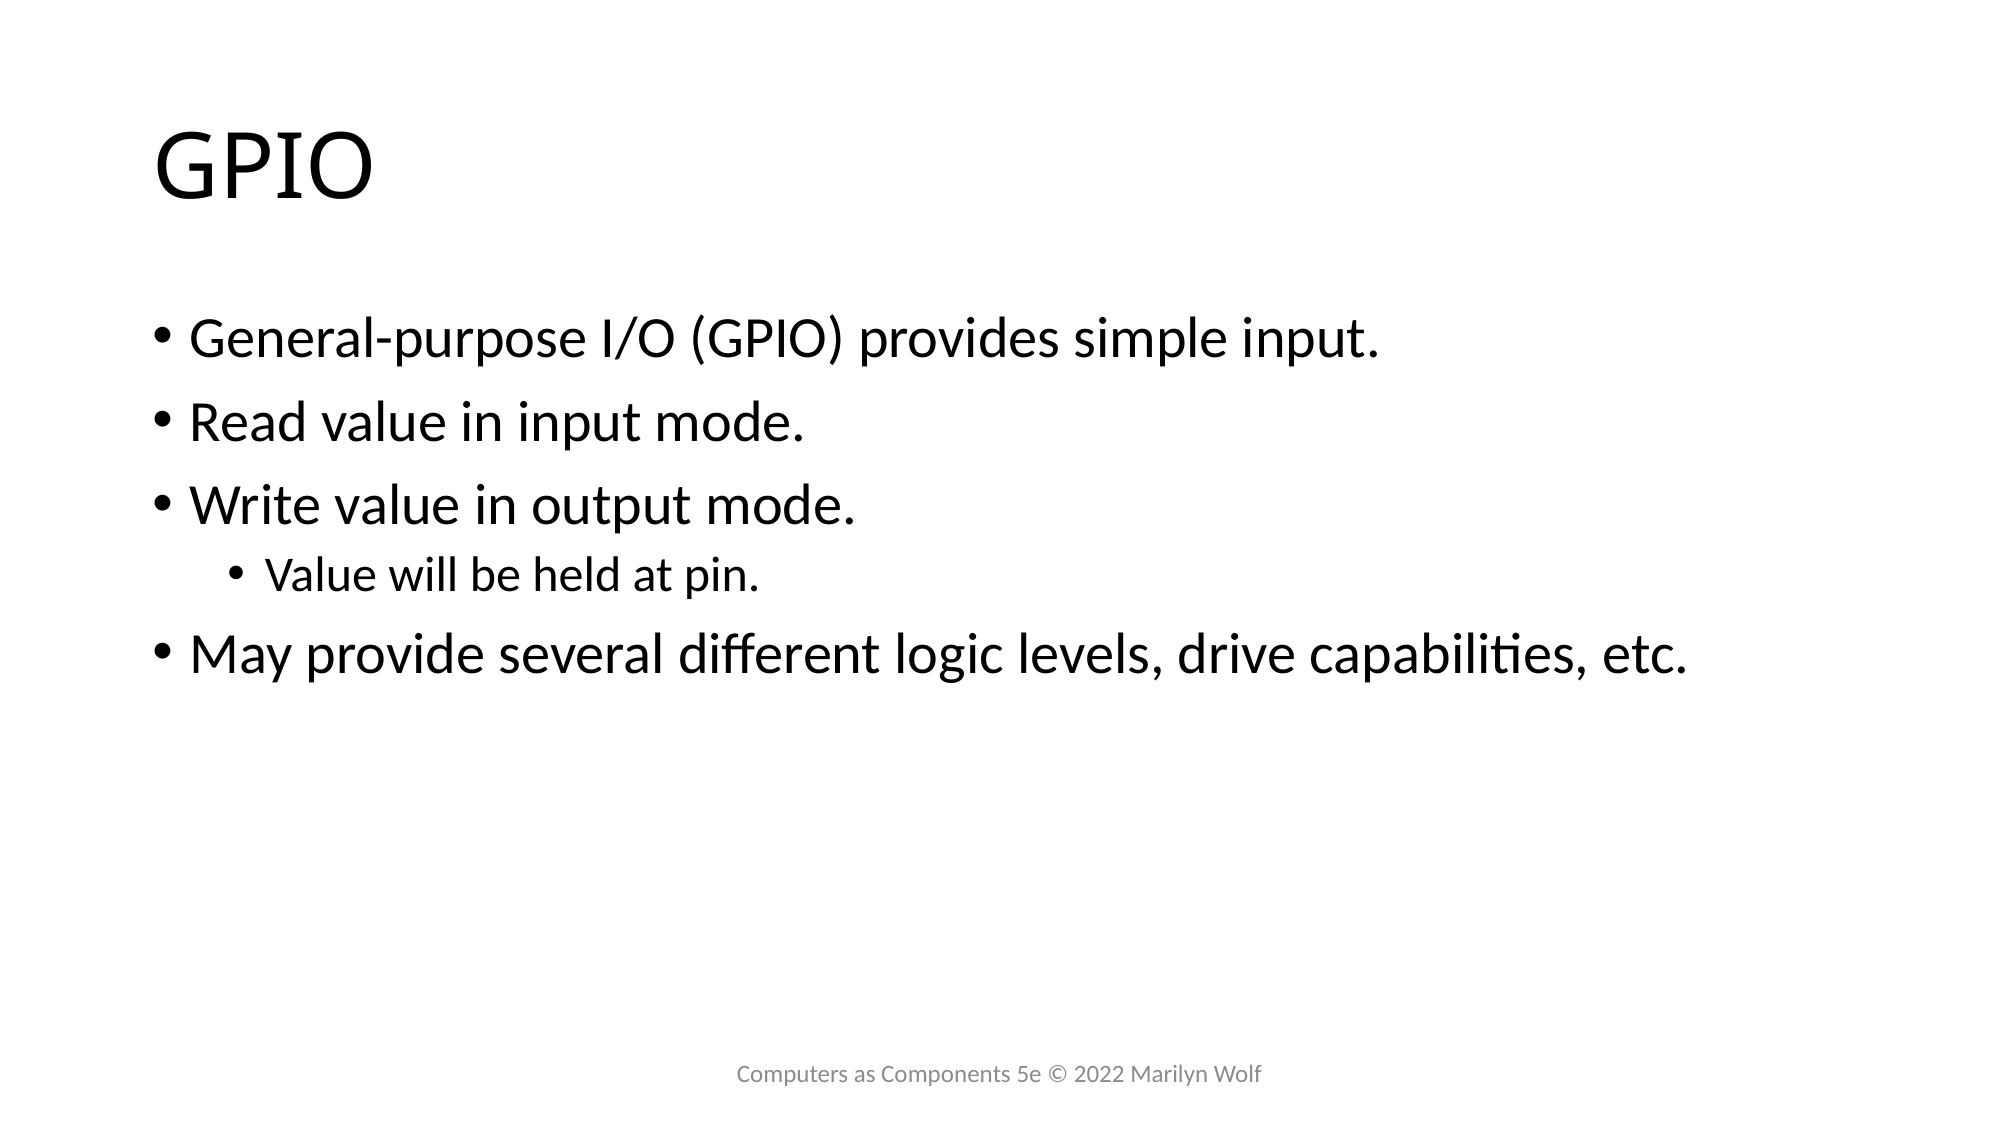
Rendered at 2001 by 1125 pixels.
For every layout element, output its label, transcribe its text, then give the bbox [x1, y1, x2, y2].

list General-purpose I/O (GPIO) provides simple input. Read value in input mode. Write value in output mode. Value will be held at pin. May provide several different logic levels, drive capabilities, etc. [137, 299, 1863, 1014]
title GPIO [137, 59, 1863, 278]
footer Computers as Components 5e © 2022 Marilyn Wolf [662, 1042, 1338, 1103]
